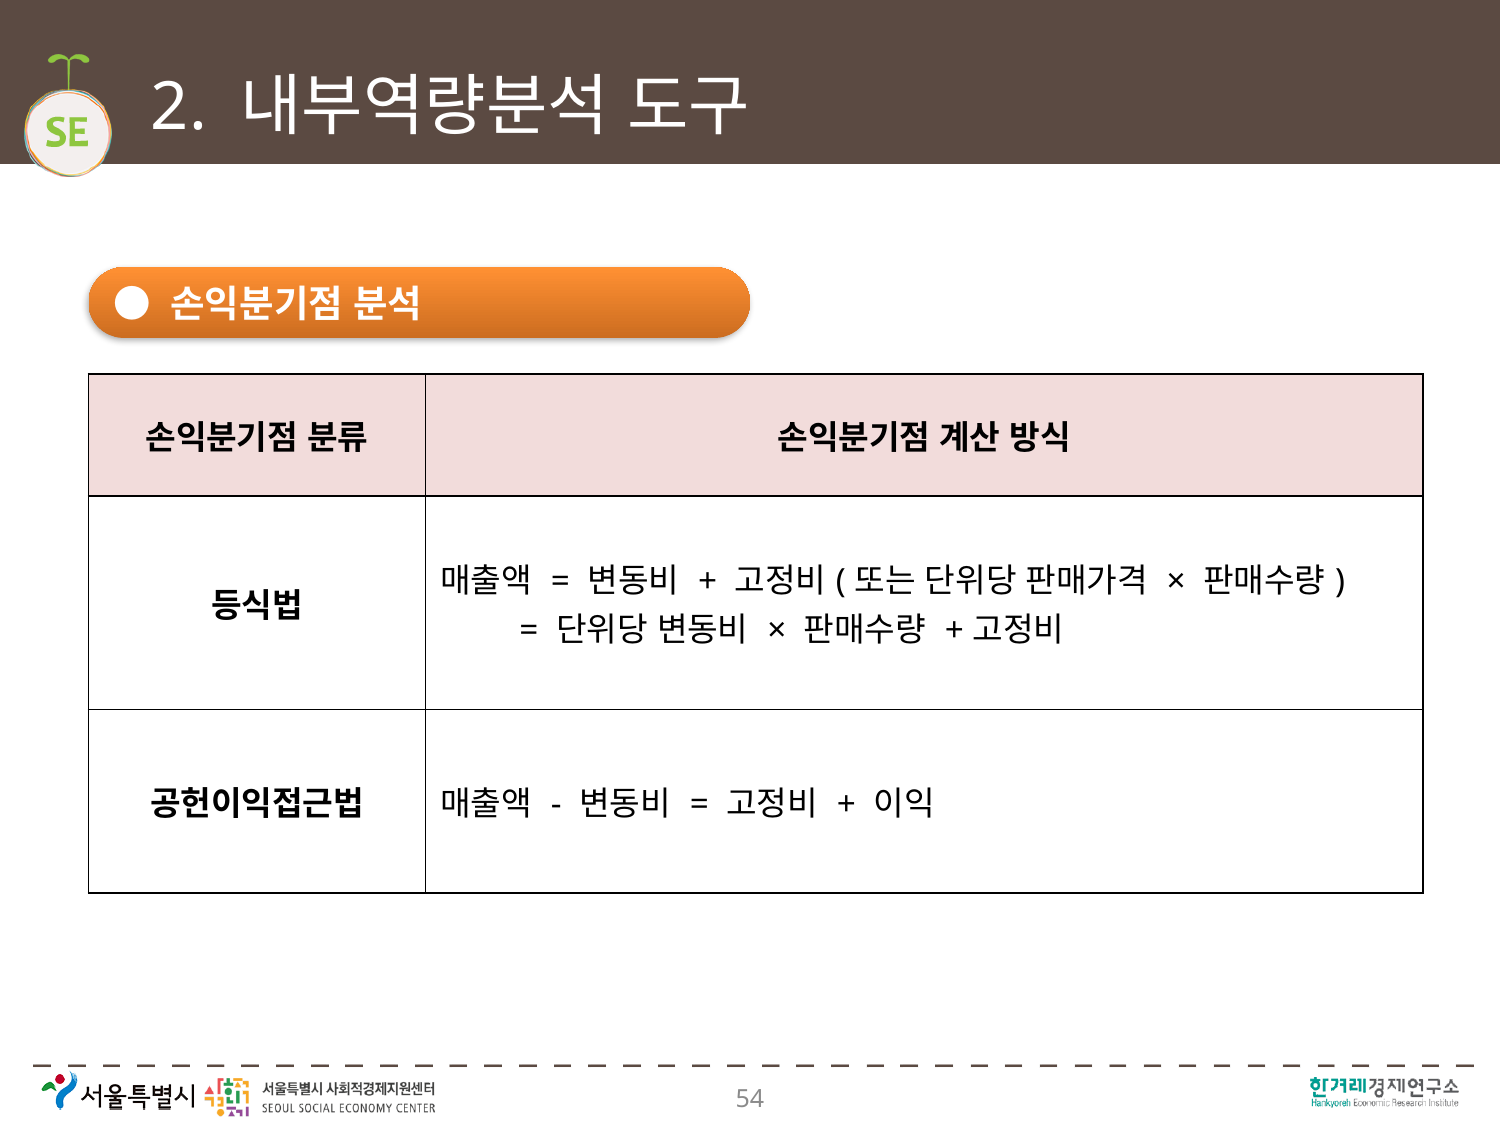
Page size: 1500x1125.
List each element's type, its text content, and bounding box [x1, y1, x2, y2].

table_cell 매출액 - 변동비 = 고정비 + 이익 [426, 710, 1422, 892]
table_cell 매출액 = 변동비 + 고정비(또는 단위당 판매가격 × 판매수량) = 단위당 변동비 × 판매수량 +고정비 [426, 497, 1422, 709]
table_cell 공헌이익접근법 [89, 710, 425, 892]
table_header 손익분기점 계산 방식 [426, 375, 1422, 495]
table_cell 등식법 [89, 497, 425, 709]
text_box ● 손익분기점 분석 [88, 267, 751, 338]
title 2. 내부역량분석 도구 [135, 45, 1463, 161]
table_header 손익분기점 분류 [89, 375, 425, 495]
slide_number 54 [696, 1069, 804, 1125]
picture [0, 0, 1500, 1125]
